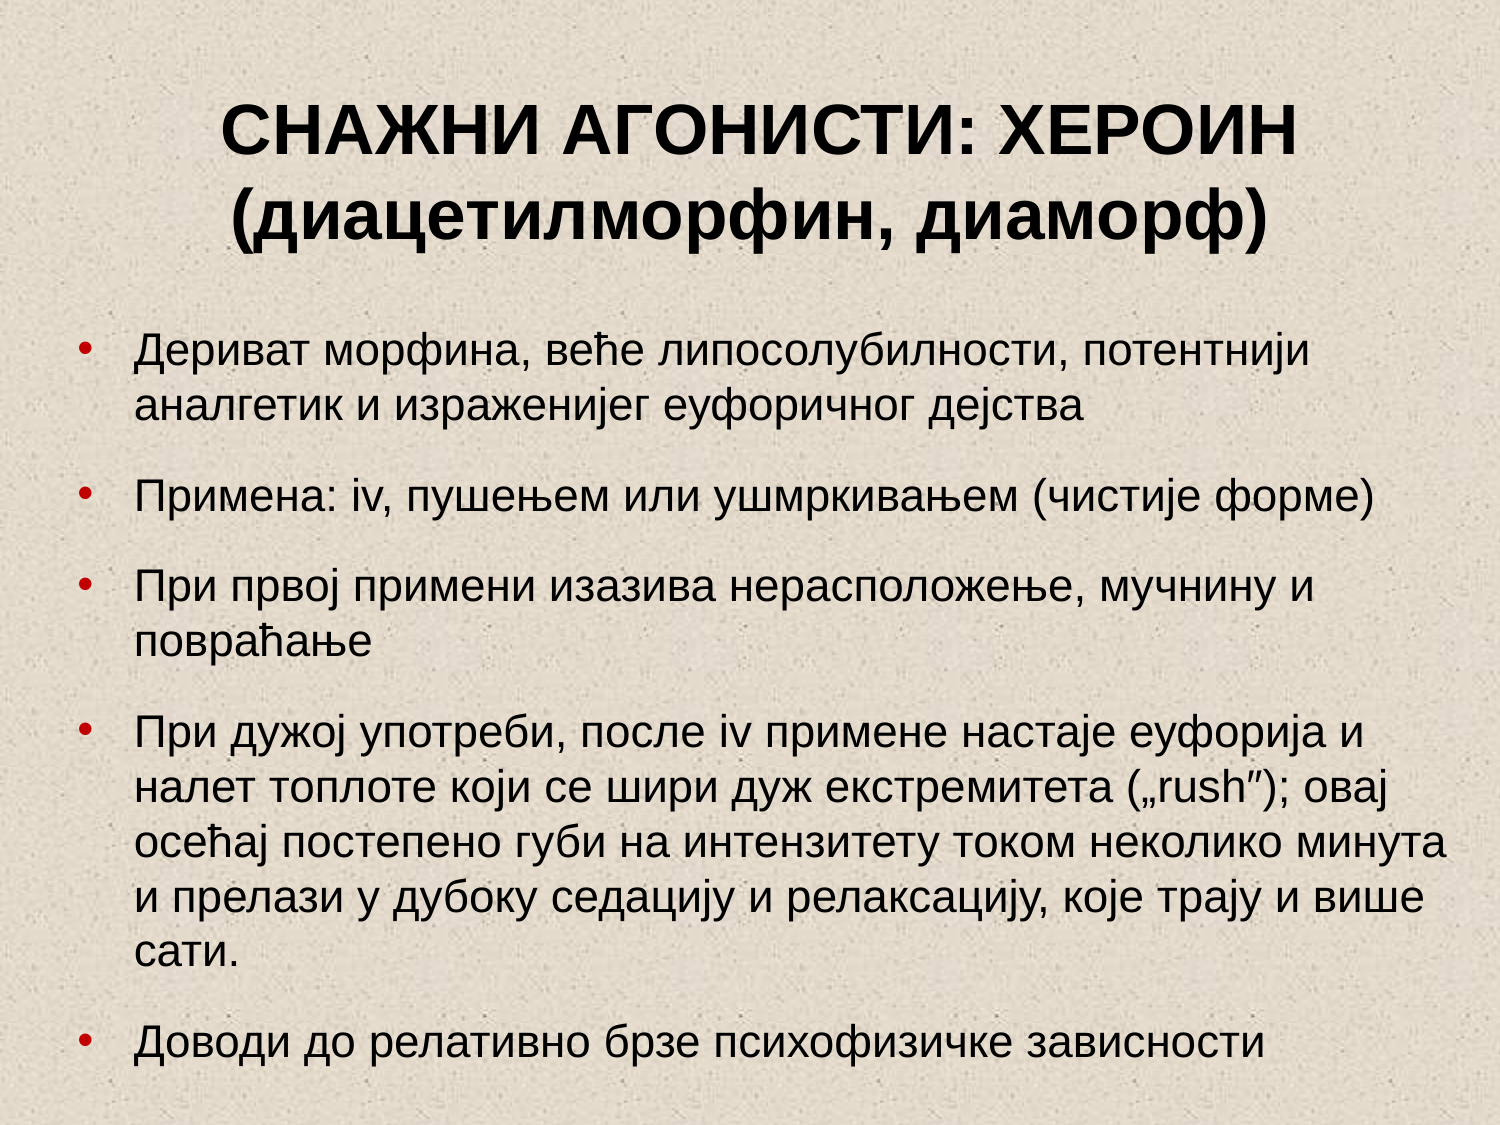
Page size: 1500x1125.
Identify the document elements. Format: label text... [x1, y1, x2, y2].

list Дериват морфина, веће липосолубилности, потентнији аналгетик и израженијег еуфоричног дејства Примена: iv, пушењем или ушмркивањем (чистије форме) При првој примени изазива нерасположење, мучнину и повраћање При дужој употреби, после iv примене настаје еуфорија и налет топлоте који се шири дуж екстремитета („rush″); овај осећај постепено губи на интензитету током неколико минута и прелази у дубоку седацију и релаксацију, које трају и више сати. Доводи до релативно брзе психофизичке зависности [62, 312, 1500, 1125]
picture [0, 0, 1500, 1125]
title СНАЖНИ АГОНИСТИ: ХЕРОИН (диацетилморфин, диаморф) [75, 75, 1425, 263]
